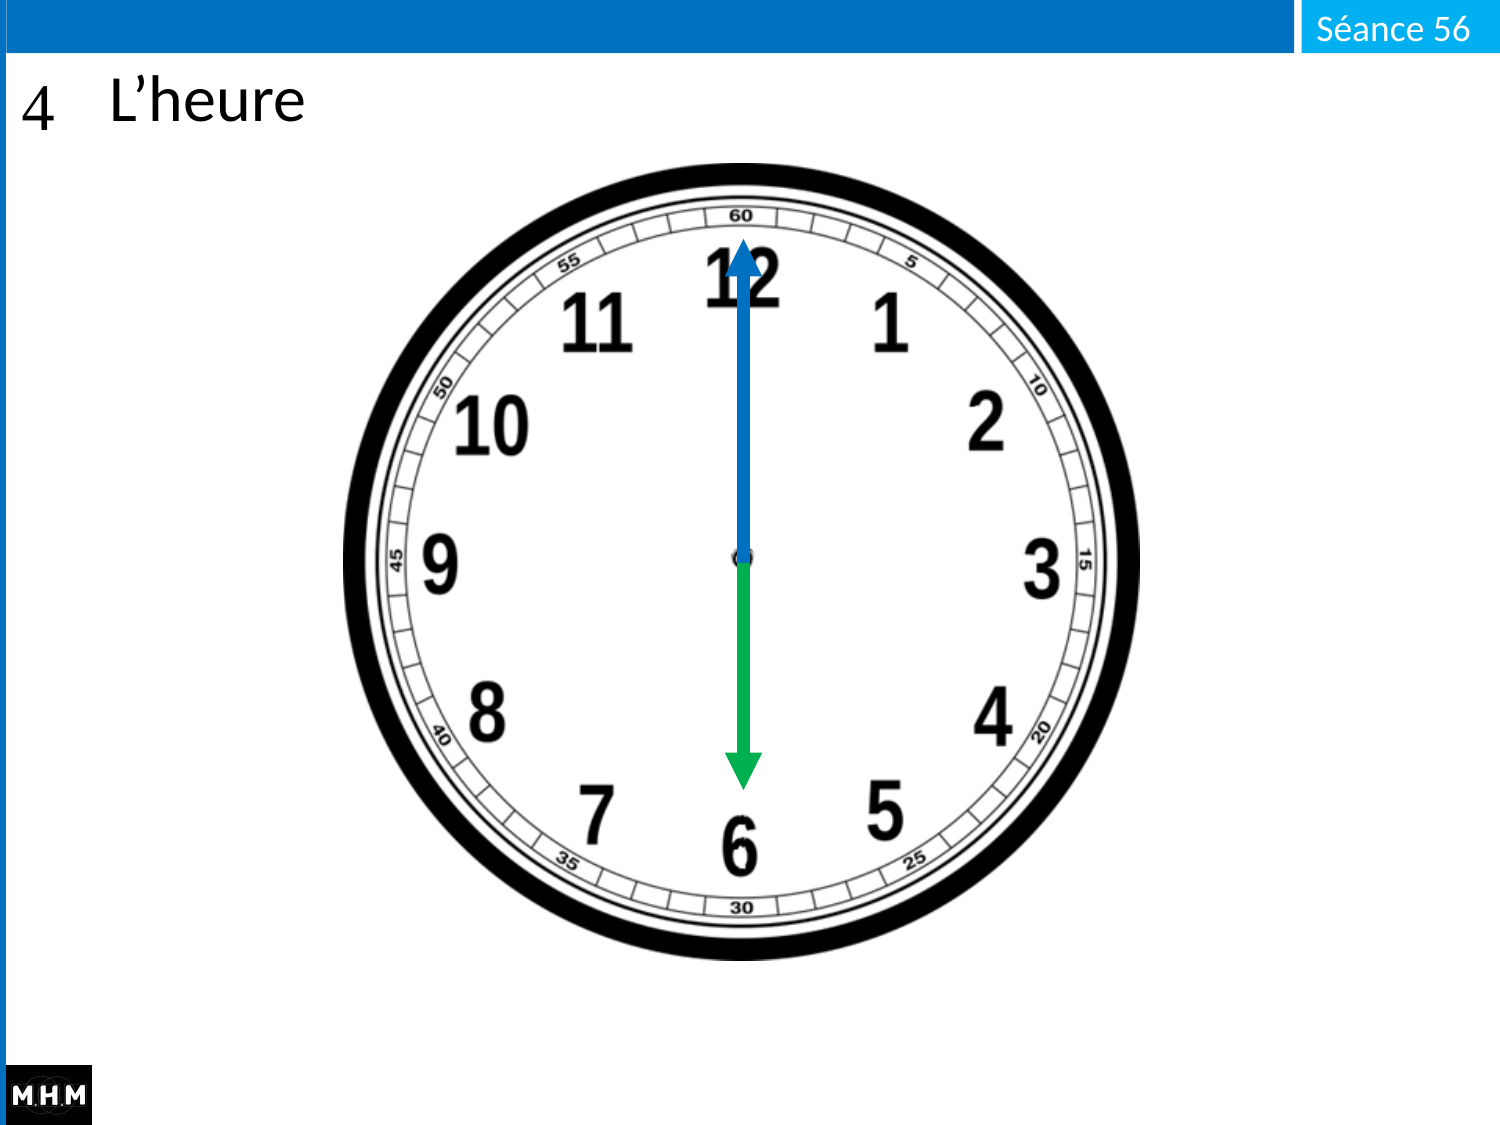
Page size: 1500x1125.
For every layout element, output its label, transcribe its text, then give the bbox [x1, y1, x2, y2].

picture [6, 1065, 92, 1125]
picture [343, 163, 1140, 961]
title L’heure [94, 57, 1389, 144]
